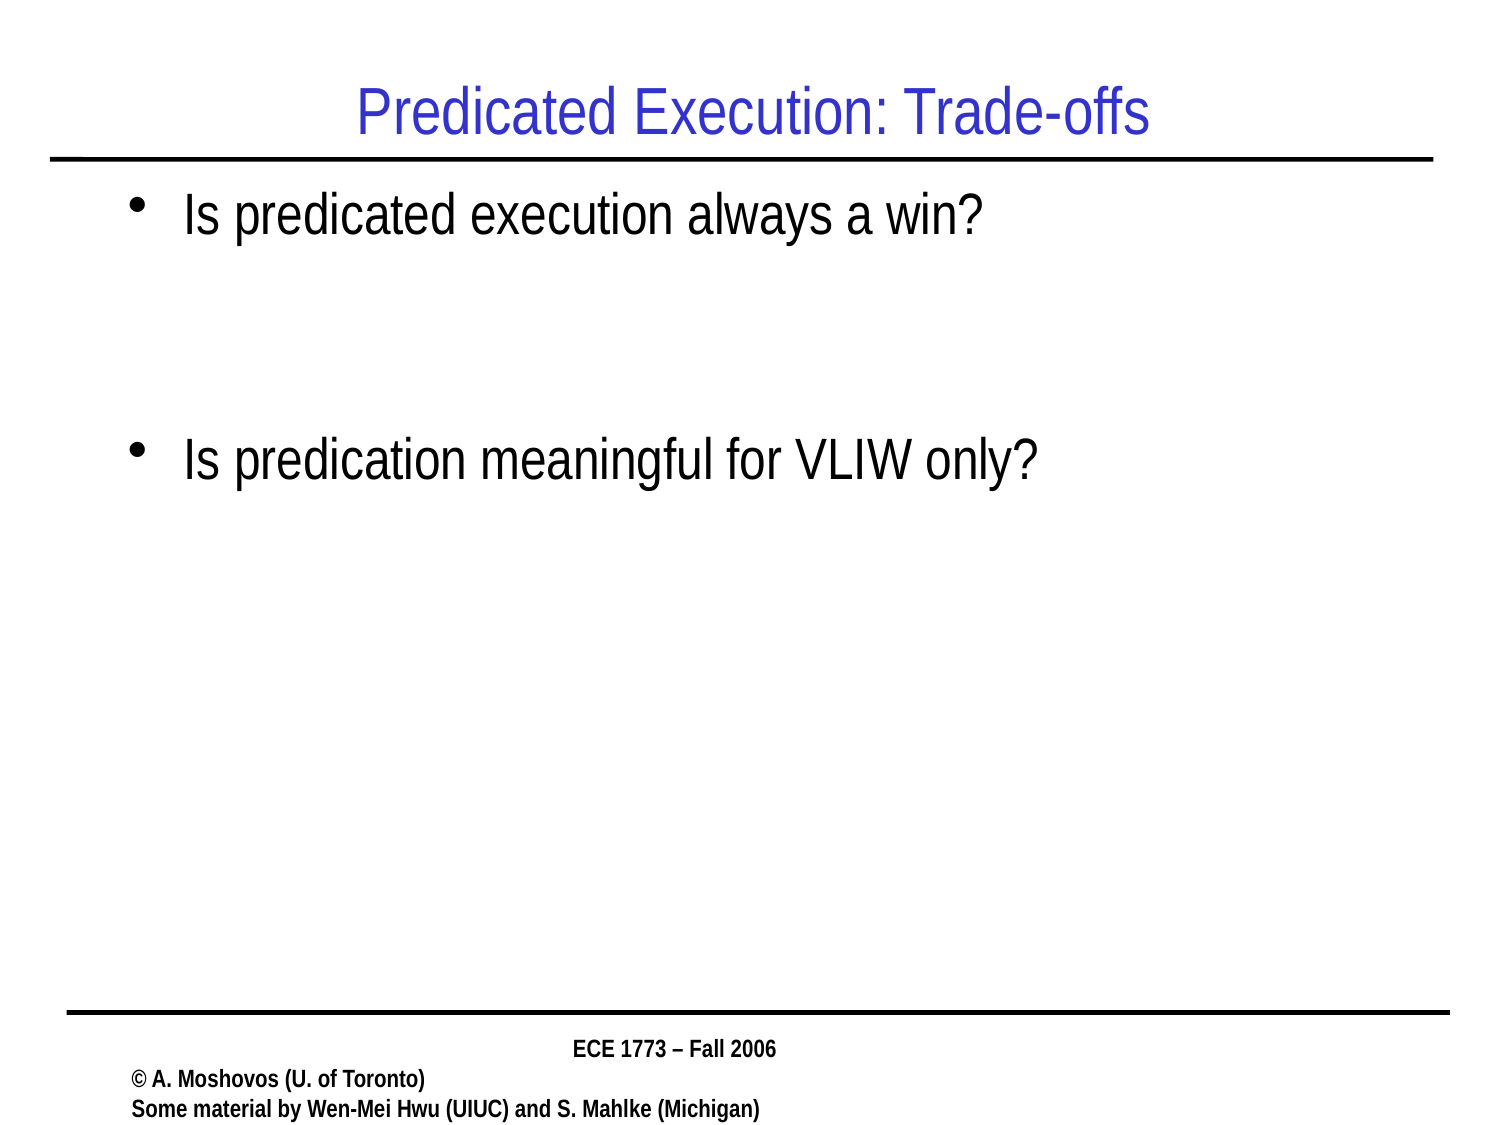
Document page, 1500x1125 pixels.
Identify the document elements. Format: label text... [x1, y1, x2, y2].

list Is predicated execution always a win? Is predication meaningful for VLIW only? [112, 168, 1388, 1001]
title Predicated Execution: Trade-offs [116, 65, 1392, 151]
footer ECE 1773 – Fall 2006 © A. Moshovos (U. of Toronto) Some material by Wen-Mei Hwu (UIUC) and S. Mahlke (Michigan) [116, 1024, 1234, 1101]
